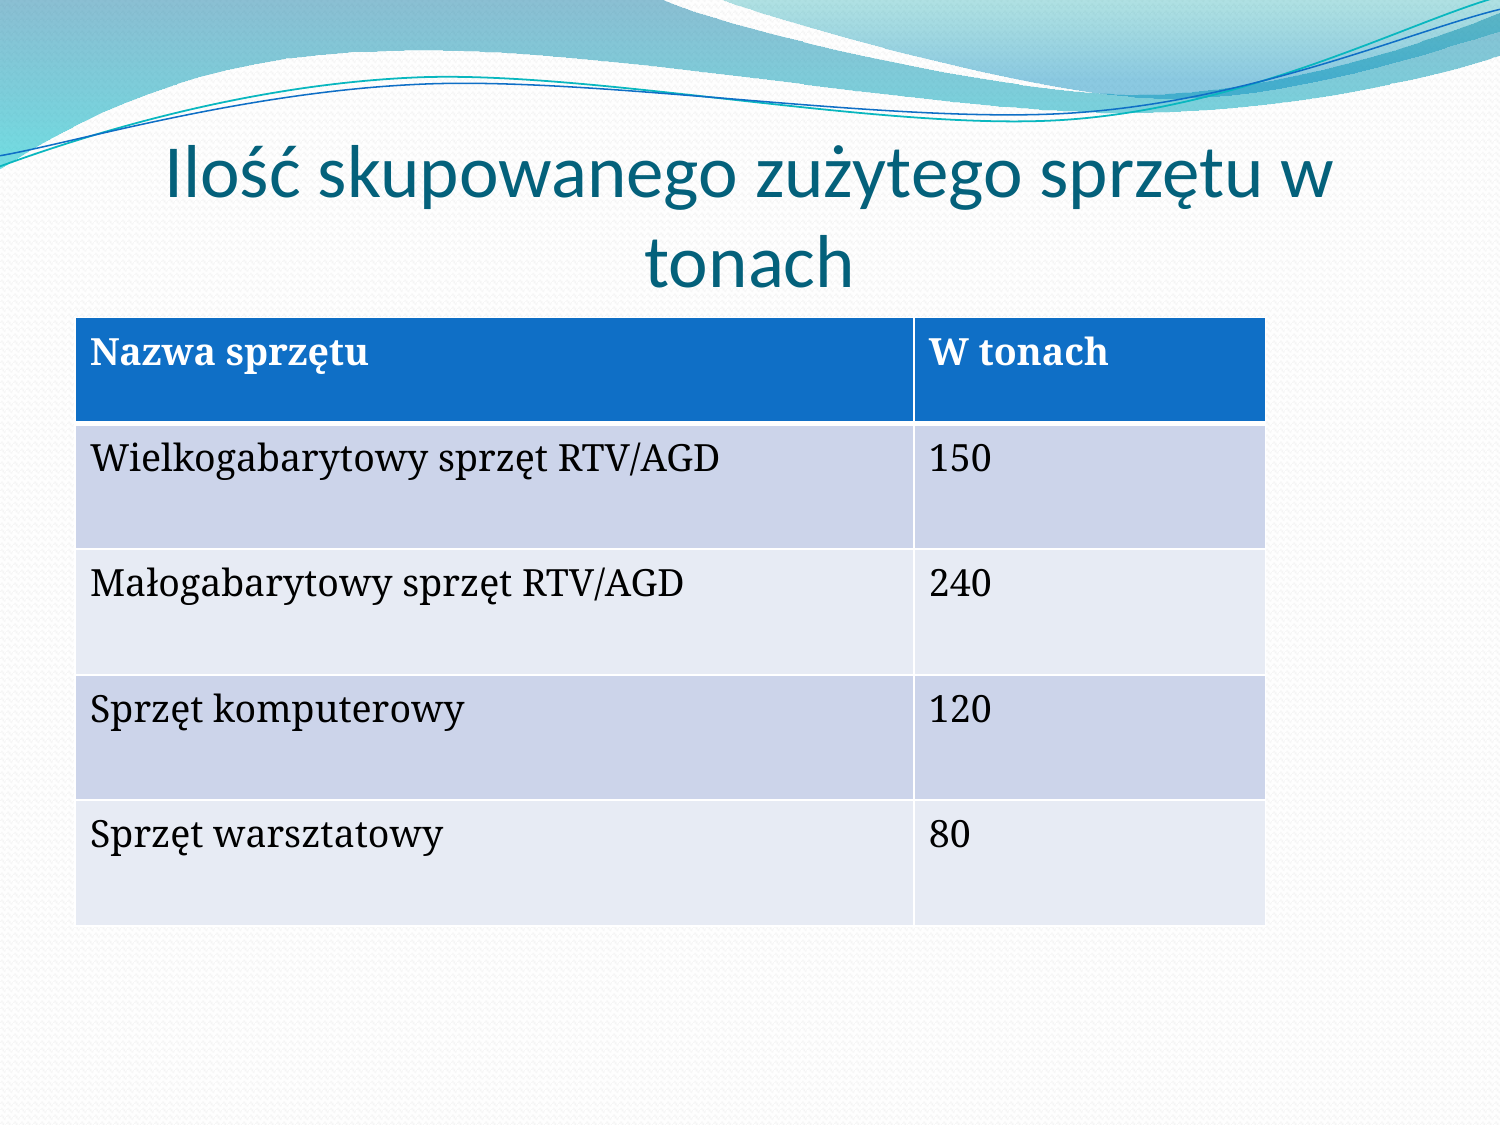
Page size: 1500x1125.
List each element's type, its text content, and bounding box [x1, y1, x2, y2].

table_cell 240 [915, 550, 1265, 674]
table_cell 80 [915, 801, 1265, 925]
table_cell Sprzęt warsztatowy [76, 801, 913, 925]
table_cell 150 [915, 426, 1265, 548]
table_cell Sprzęt komputerowy [76, 676, 913, 799]
table_header Nazwa sprzętu [76, 318, 913, 421]
table_cell 120 [915, 676, 1265, 799]
table_header W tonach [915, 318, 1265, 421]
title Ilość skupowanego zużytego sprzętu w tonach [75, 115, 1425, 303]
table_cell Małogabarytowy sprzęt RTV/AGD [76, 550, 913, 674]
table_cell Wielkogabarytowy sprzęt RTV/AGD [76, 426, 913, 548]
